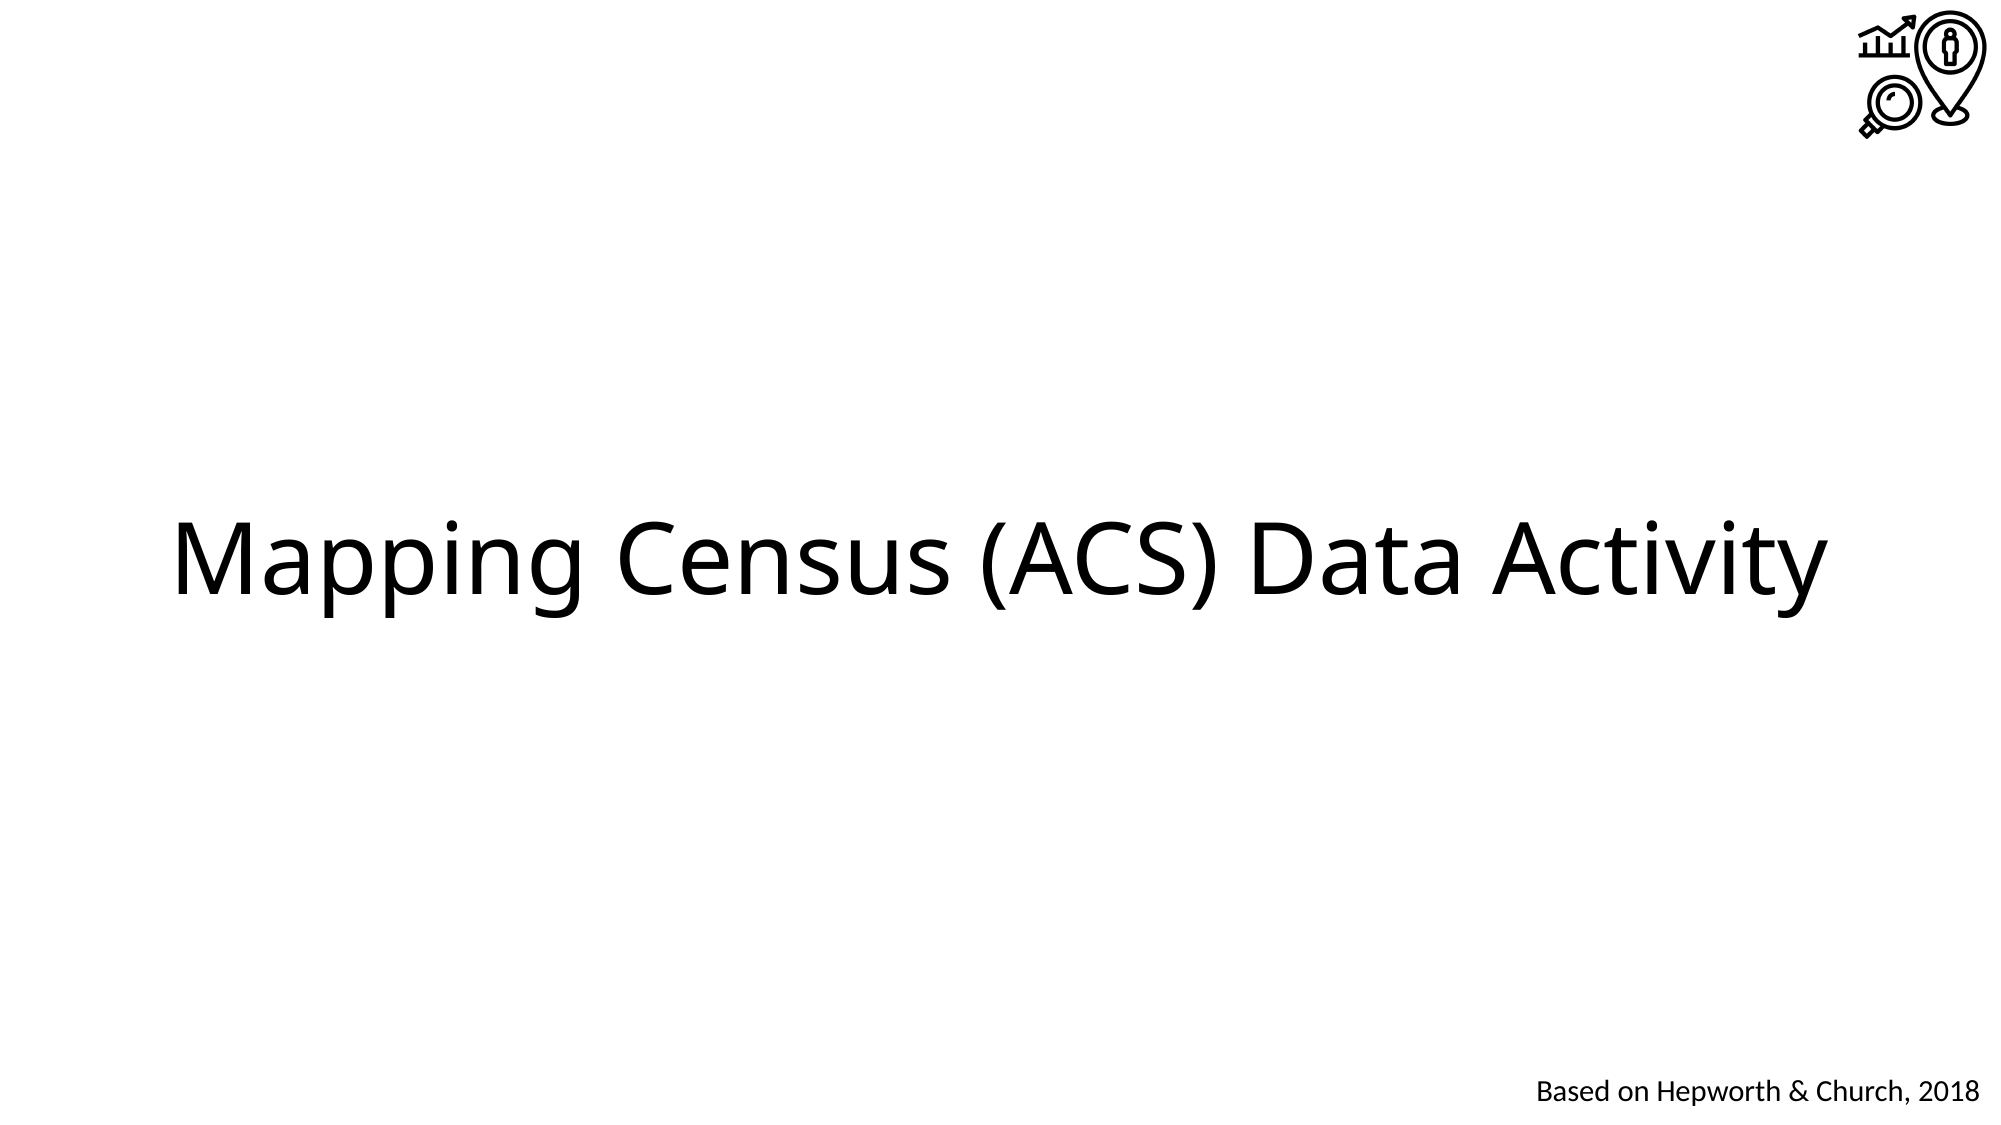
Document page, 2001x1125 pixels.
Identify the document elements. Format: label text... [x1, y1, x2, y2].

title Mapping Census (ACS) Data Activity [68, 470, 1932, 655]
picture [1843, 6, 2001, 144]
text_box Based on Hepworth & Church, 2018 [1343, 1051, 2000, 1125]
